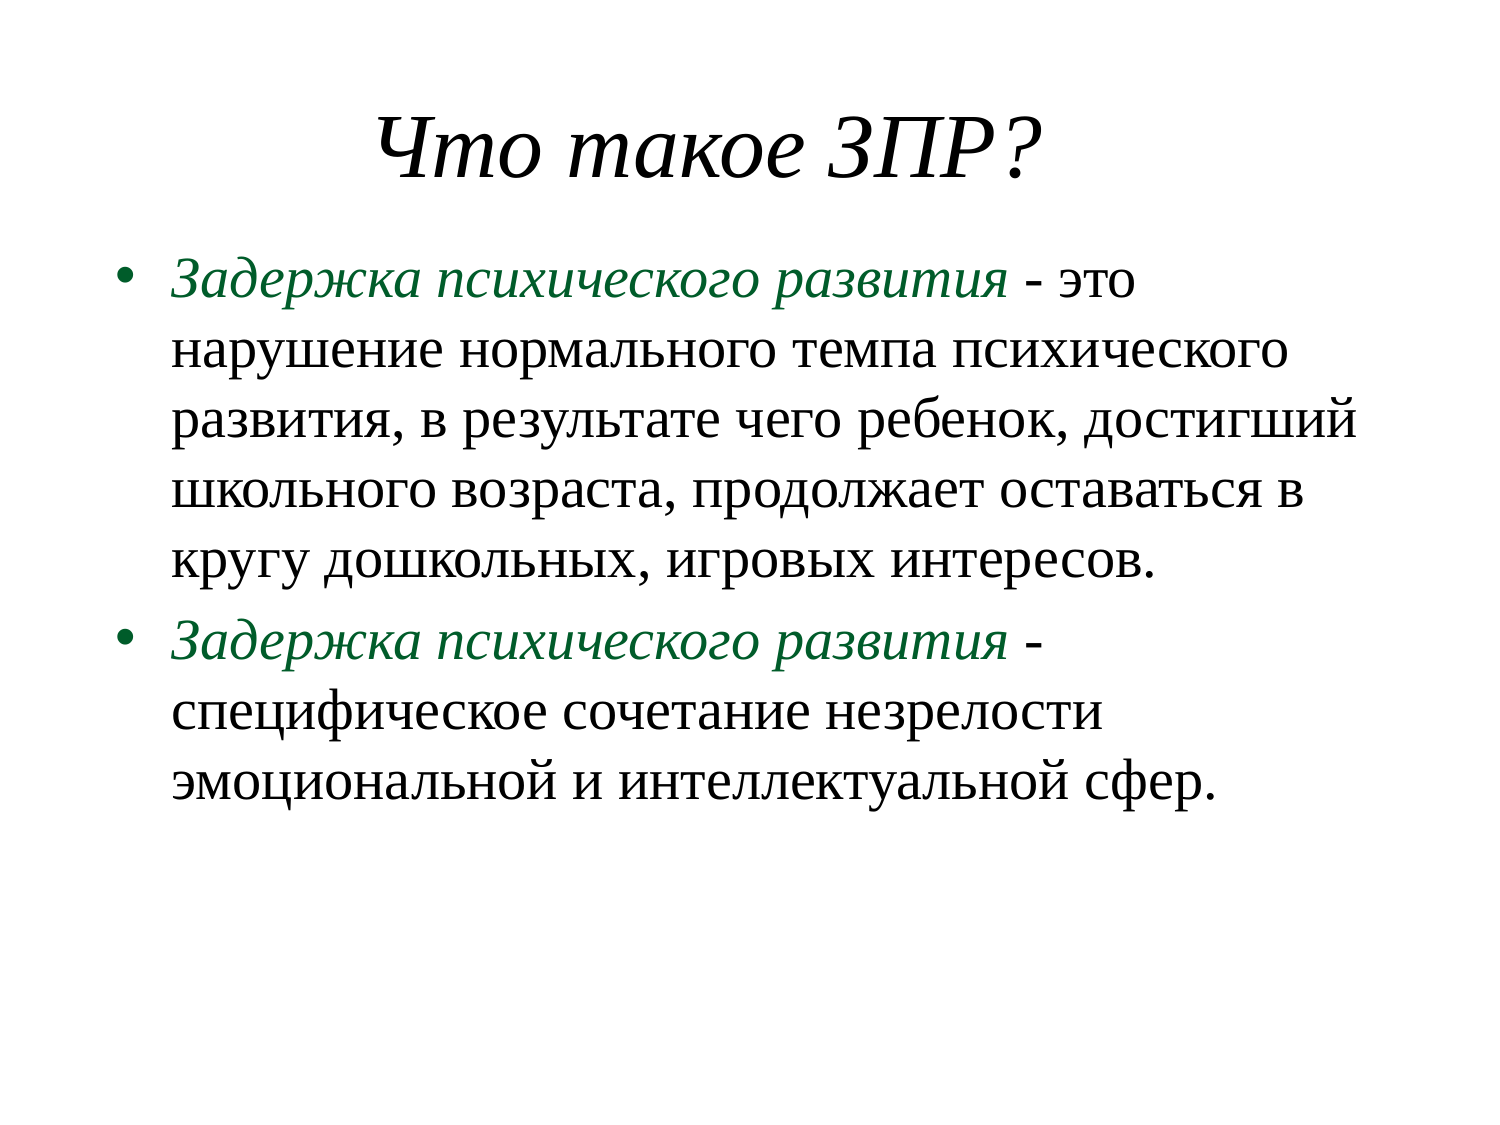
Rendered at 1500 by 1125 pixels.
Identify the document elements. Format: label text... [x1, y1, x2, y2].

title Что такое ЗПР? [0, 78, 1311, 247]
list Задержка психического развития - это нарушение нормального темпа психического развития, в результате чего ребенок, достигший школьного возраста, продолжает оставаться в кругу дошкольных, игровых интересов. Задержка психического развития - специфическое сочетание незрелости эмоциональной и интеллектуальной сфер. [100, 231, 1414, 953]
